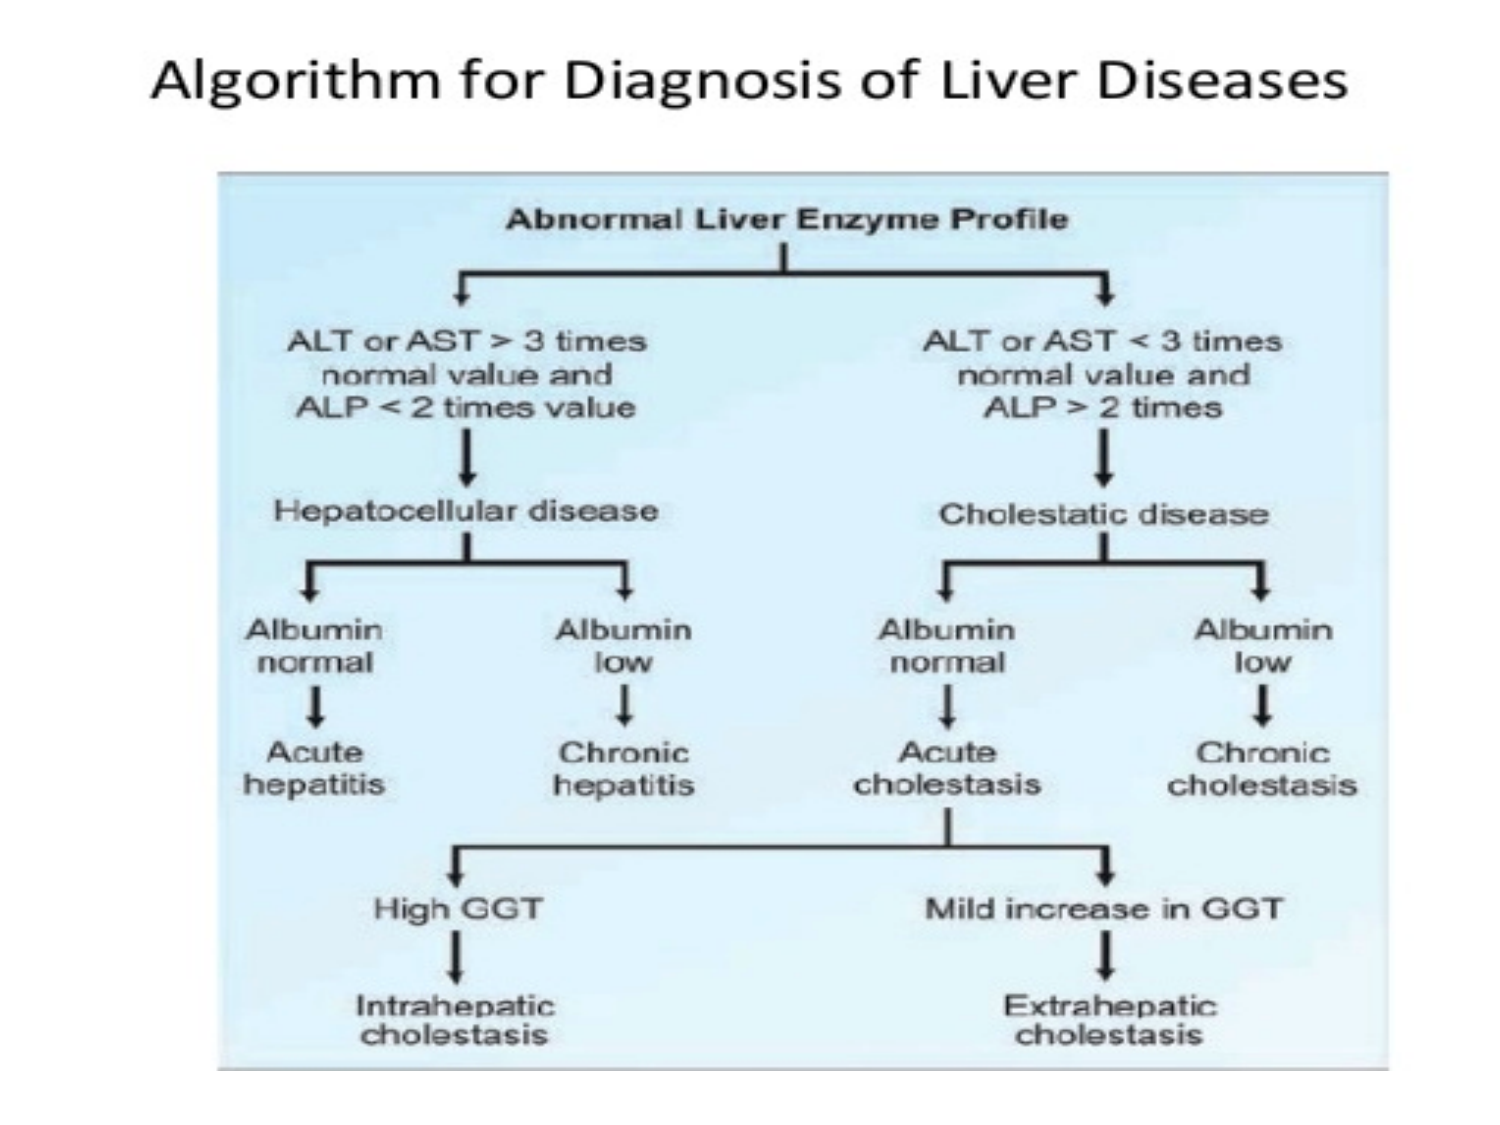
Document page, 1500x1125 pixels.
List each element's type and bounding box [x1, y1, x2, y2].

list [76, 42, 1436, 1071]
